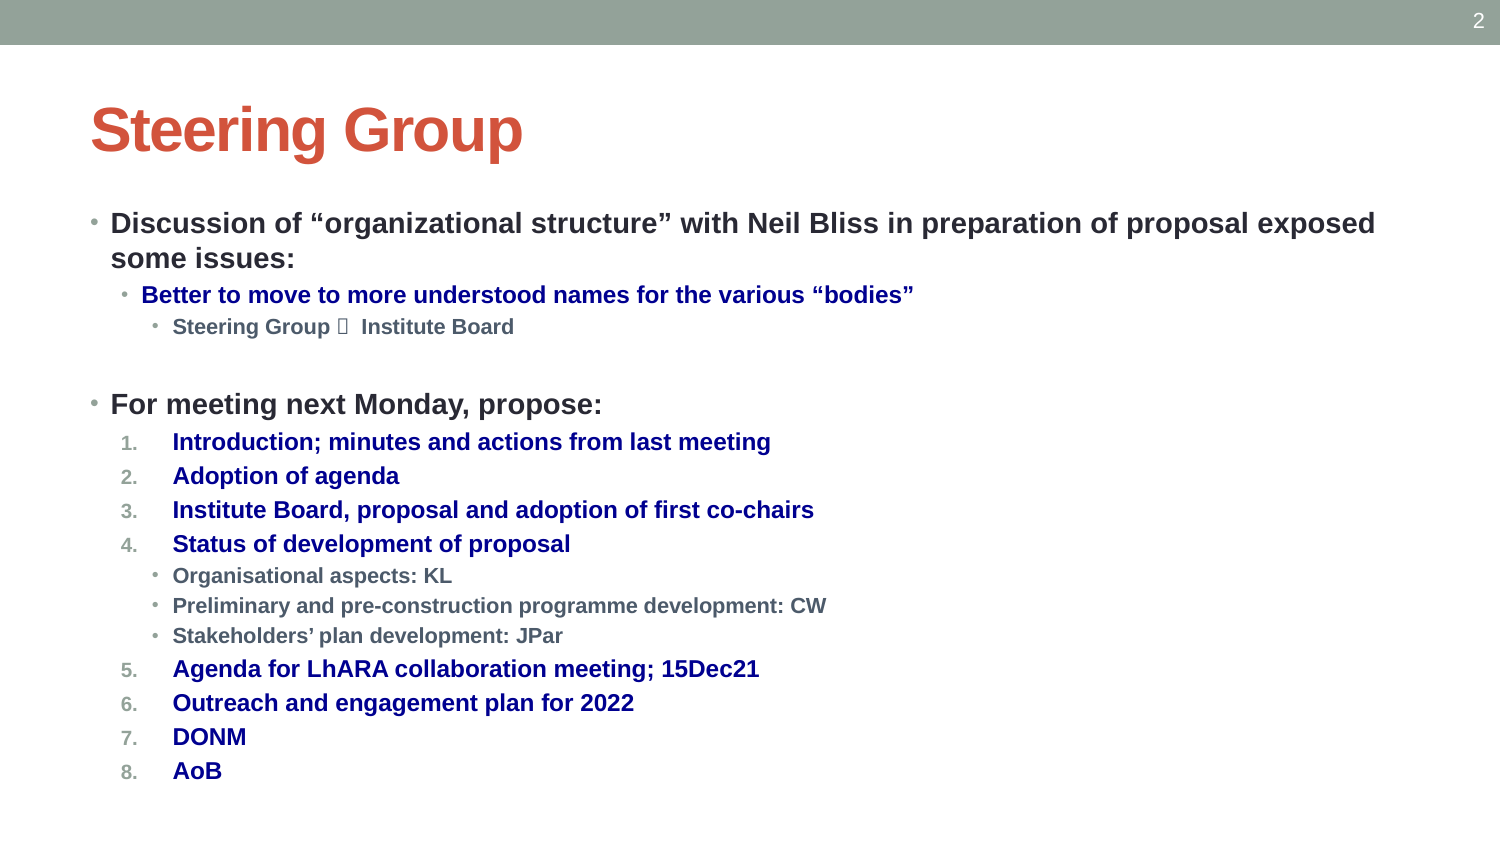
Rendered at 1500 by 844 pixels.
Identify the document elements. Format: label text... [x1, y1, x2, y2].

slide_number 2 [1325, 0, 1500, 41]
list Discussion of “organizational structure” with Neil Bliss in preparation of proposal exposed some issues: Better to move to more understood names for the various “bodies” Steering Group  Institute Board For meeting next Monday, propose: Introduction; minutes and actions from last meeting Adoption of agenda Institute Board, proposal and adoption of first co-chairs Status of development of proposal Organisational aspects: KL Preliminary and pre-construction programme development: CW Stakeholders’ plan development: JPar Agenda for LhARA collaboration meeting; 15Dec21 Outreach and engagement plan for 2022 DONM AoB [75, 196, 1425, 797]
title Steering Group [75, 65, 1425, 188]
